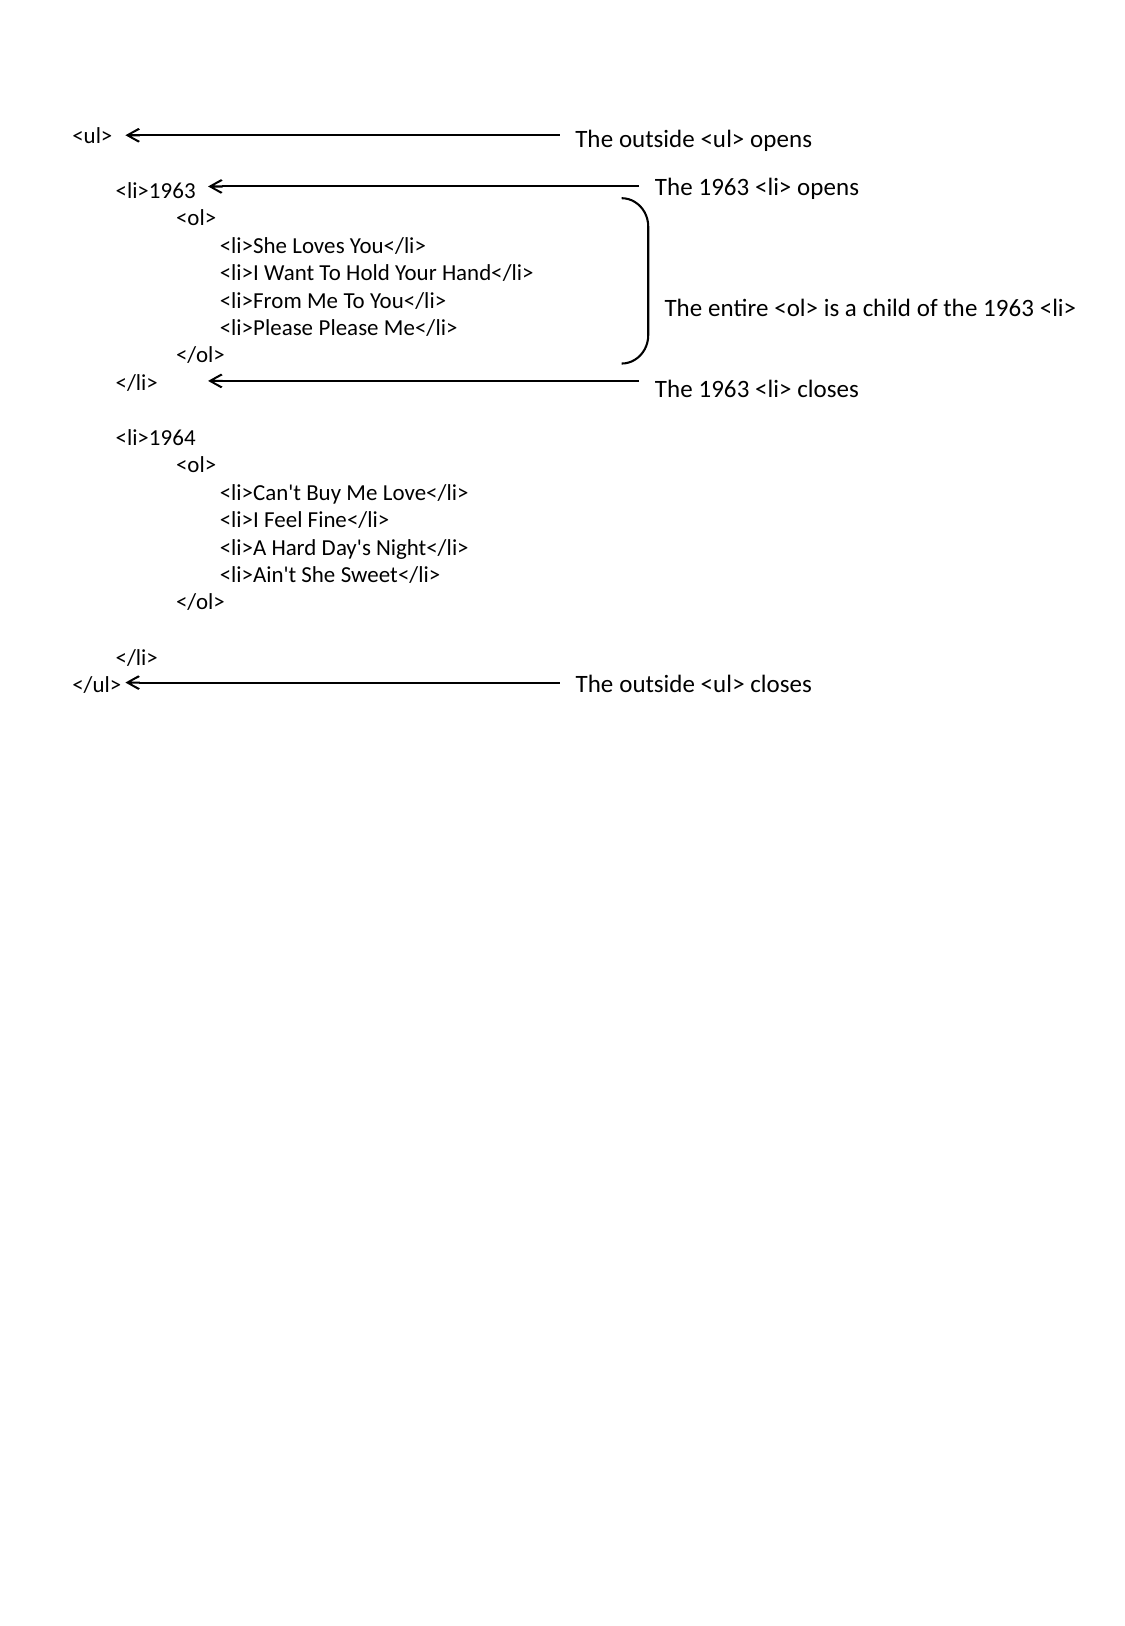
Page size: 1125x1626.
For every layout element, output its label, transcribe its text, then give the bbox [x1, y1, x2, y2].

text_box The 1963 <li> opens [640, 162, 875, 208]
text_box The outside <ul> closes [560, 659, 828, 705]
text_box <ul> <li>1963 <ol> <li>She Loves You</li> <li>I Want To Hold Your Hand</li> <li>From Me To You</li> <li>Please Please Me</li> </ol> </li> <li>1964 <ol> <li>Can't Buy Me Love</li> <li>I Feel Fine</li> <li>A Hard Day's Night</li> <li>Ain't She Sweet</li> </ol> </li> </ul> [57, 112, 587, 705]
text_box The 1963 <li> closes [640, 365, 875, 411]
text_box The outside <ul> opens [560, 115, 828, 161]
text_box [621, 197, 650, 365]
text_box The entire <ol> is a child of the 1963 <li> [650, 283, 1093, 329]
